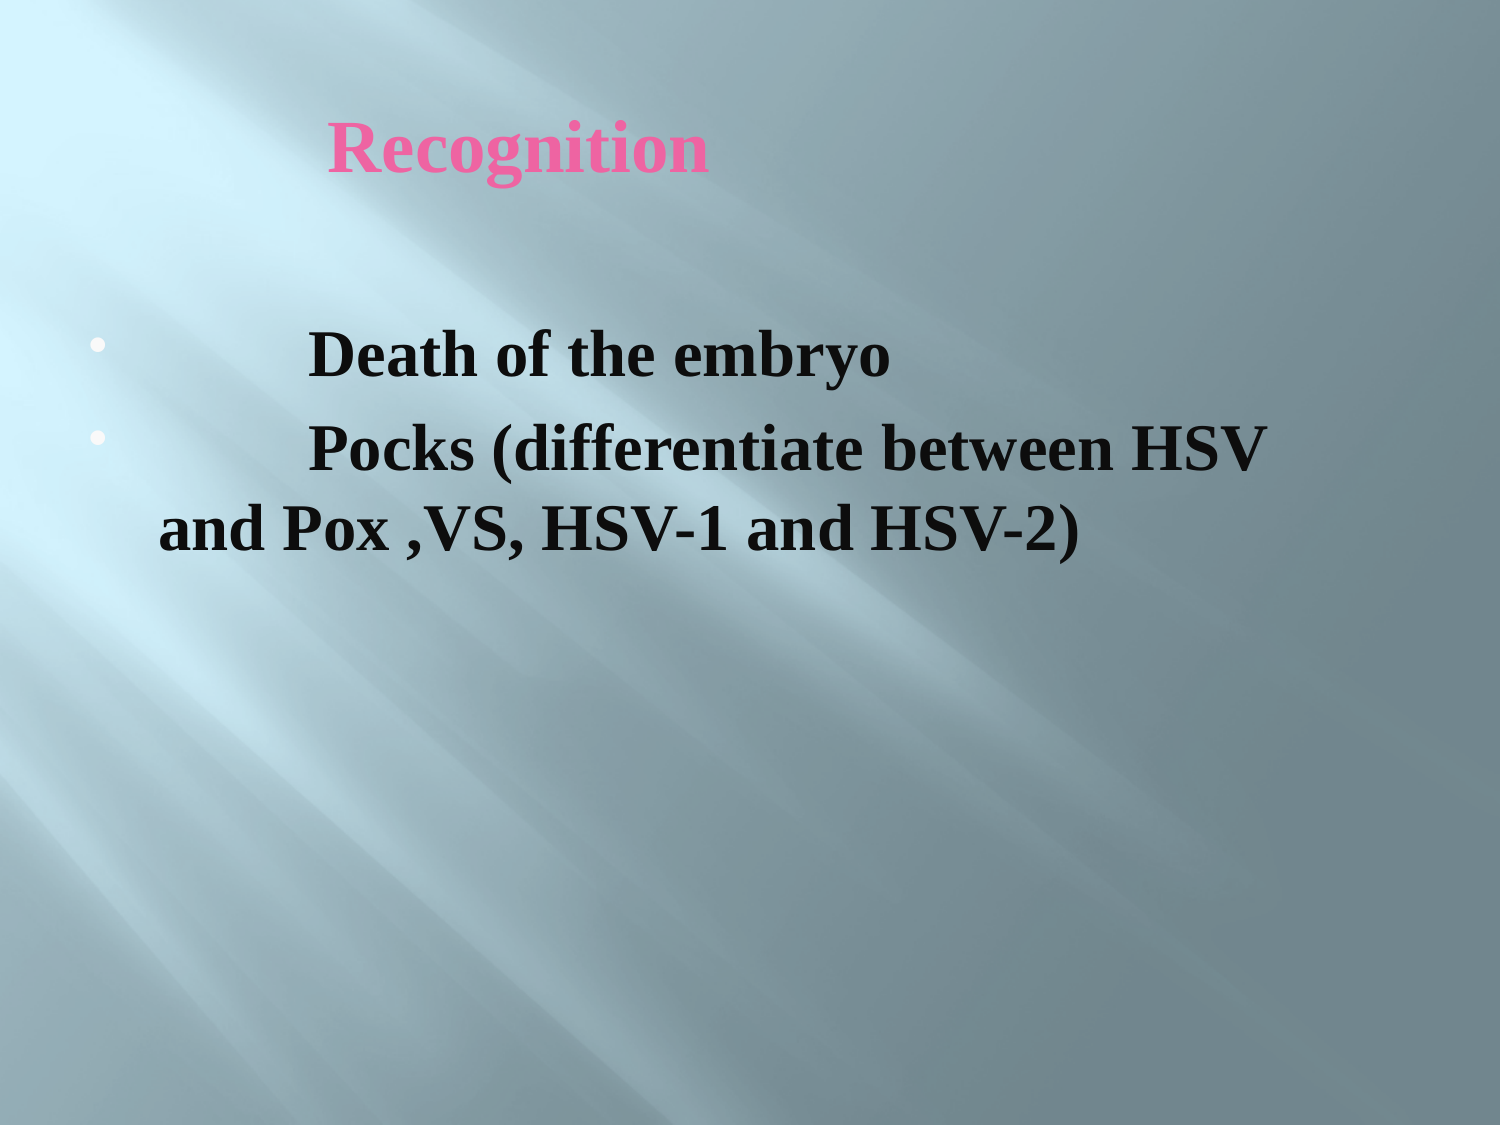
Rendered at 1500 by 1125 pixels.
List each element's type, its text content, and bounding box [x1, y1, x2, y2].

text_box Recognition [312, 90, 860, 195]
list Death of the embryo Pocks (differentiate between HSV and Pox ,VS, HSV-1 and HSV-2) [53, 302, 1316, 998]
